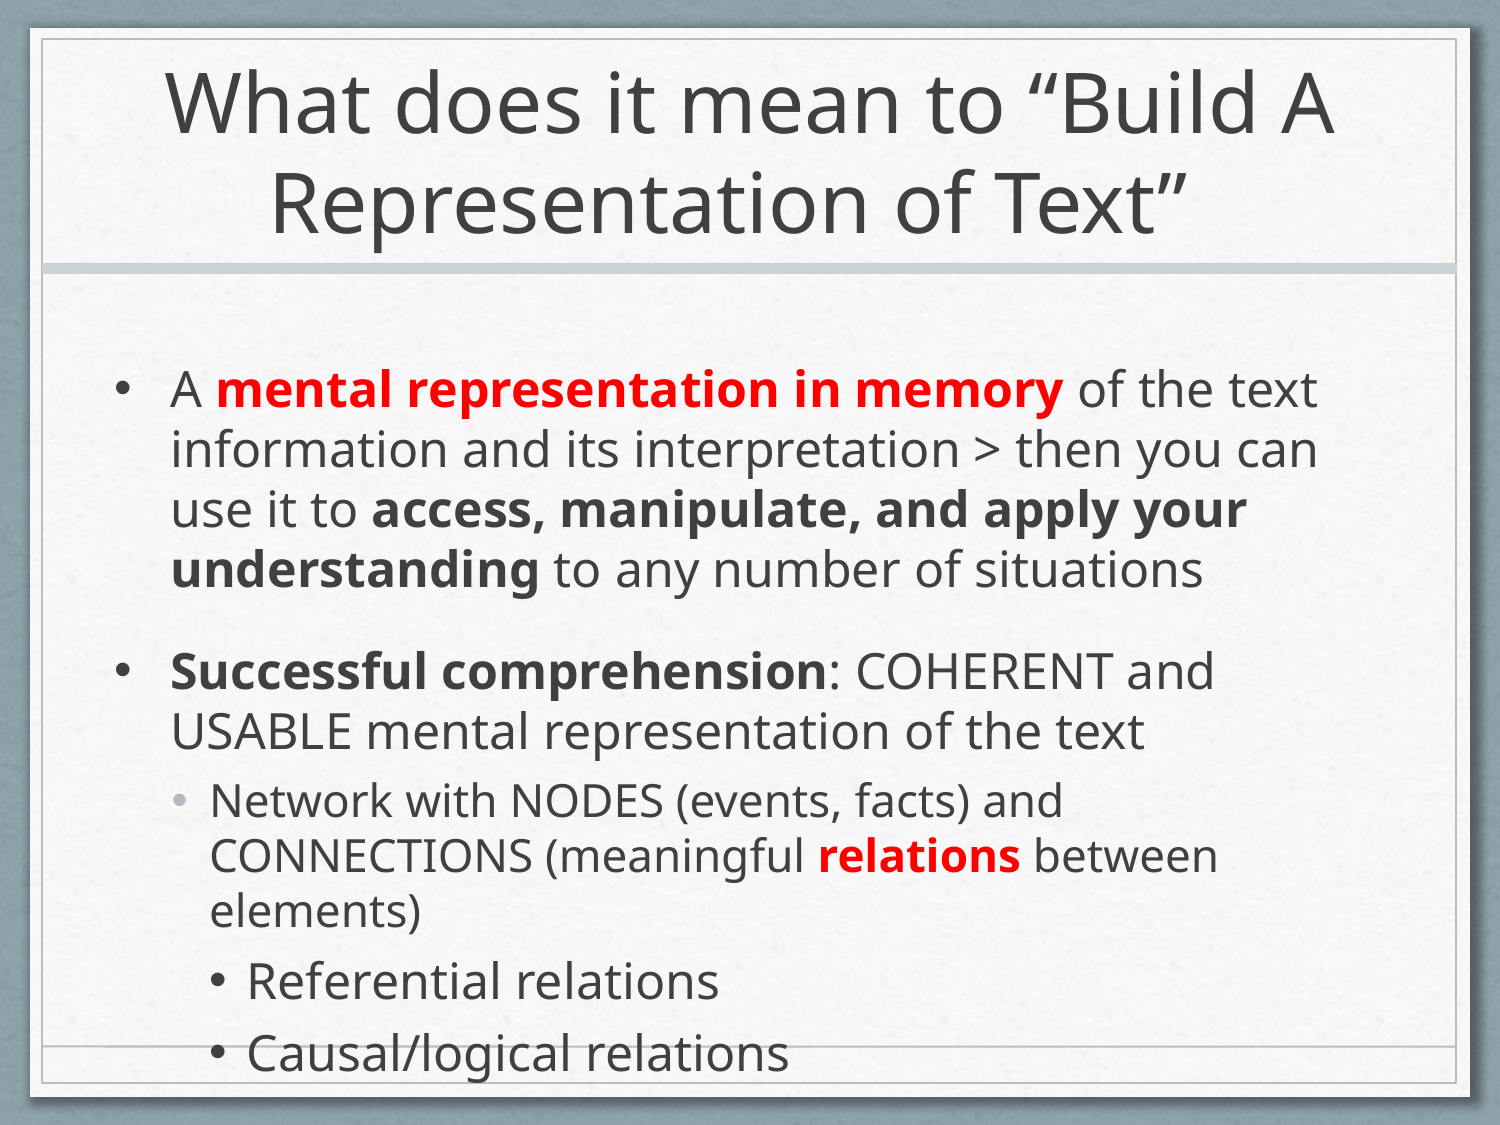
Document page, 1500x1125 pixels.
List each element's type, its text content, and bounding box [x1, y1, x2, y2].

picture [30, 28, 1470, 1097]
title What does it mean to “Build A Representation of Text” [147, 40, 1353, 260]
list A mental representation in memory of the text information and its interpretation > then you can use it to access, manipulate, and apply your understanding to any number of situations Successful comprehension: COHERENT and USABLE mental representation of the text Network with NODES (events, facts) and CONNECTIONS (meaningful relations between elements) Referential relations Causal/logical relations [99, 350, 1407, 1045]
